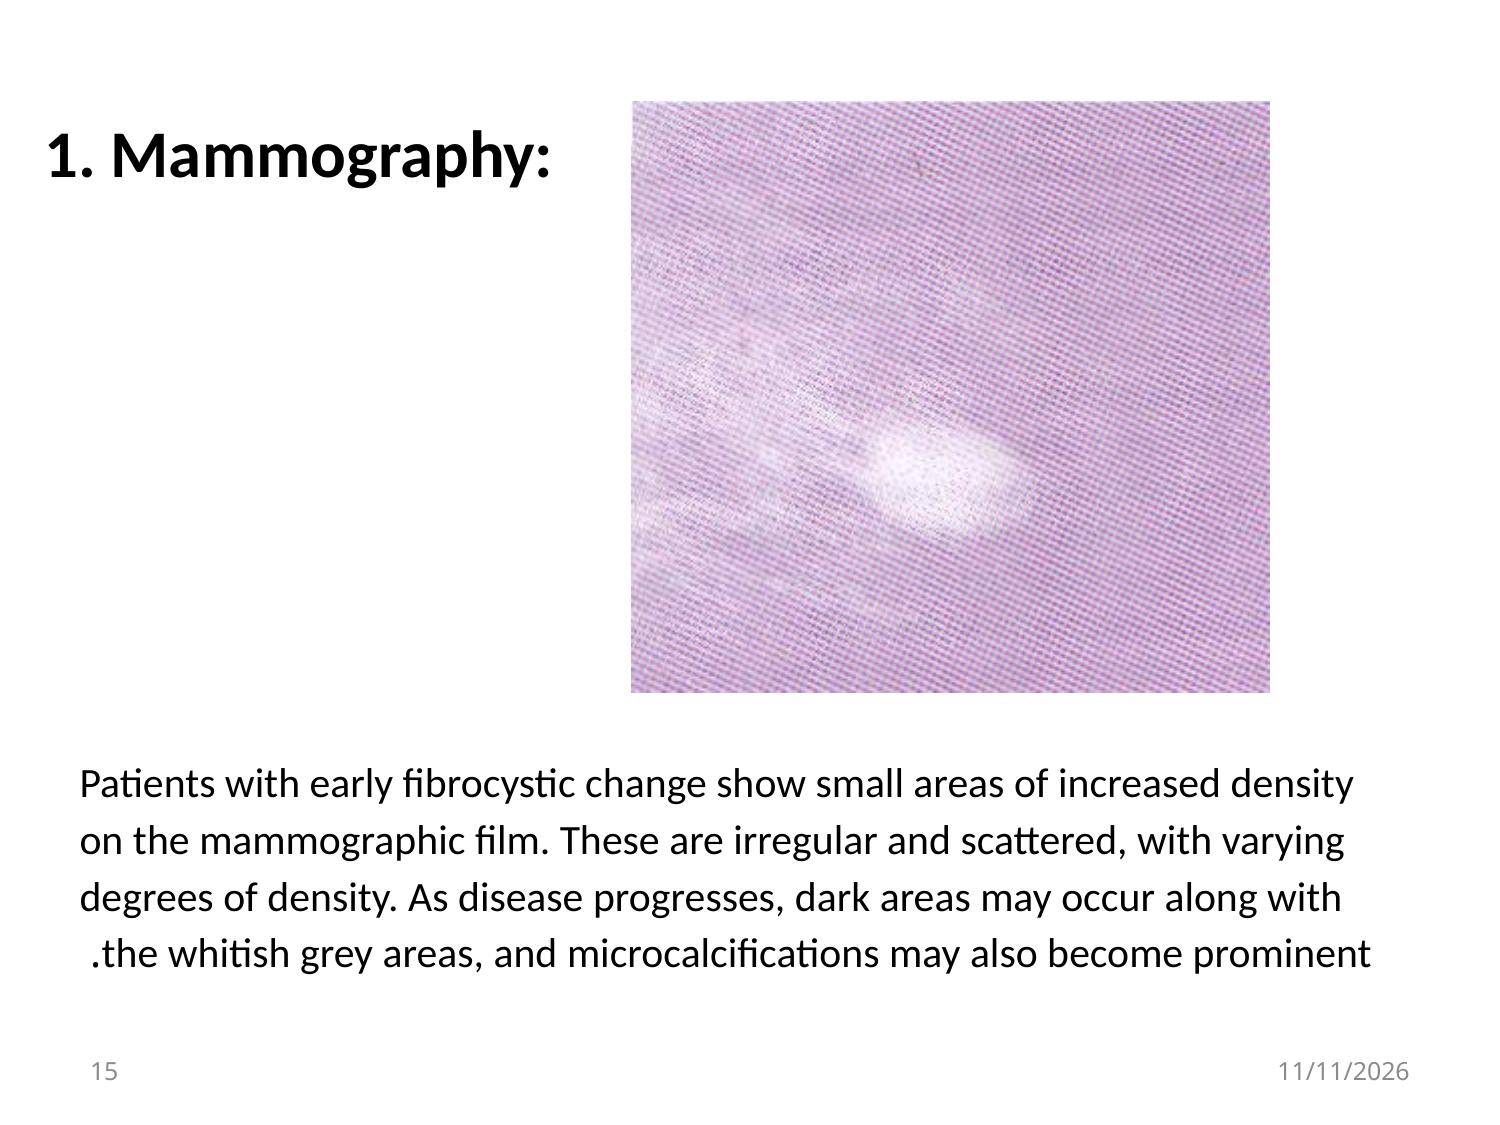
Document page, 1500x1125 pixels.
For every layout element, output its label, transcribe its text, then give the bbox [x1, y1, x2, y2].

text_box Patients with early fibrocystic change show small areas of increased density on the mammographic film. These are irregular and scattered, with varying degrees of density. As disease progresses, dark areas may occur along with the whitish grey areas, and microcalcifications may also become prominent. [64, 742, 1436, 984]
picture [631, 101, 1270, 693]
list 1. Mammography: [29, 101, 629, 244]
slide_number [1074, 1042, 1425, 1103]
slide_number 15 [75, 1042, 425, 1103]
